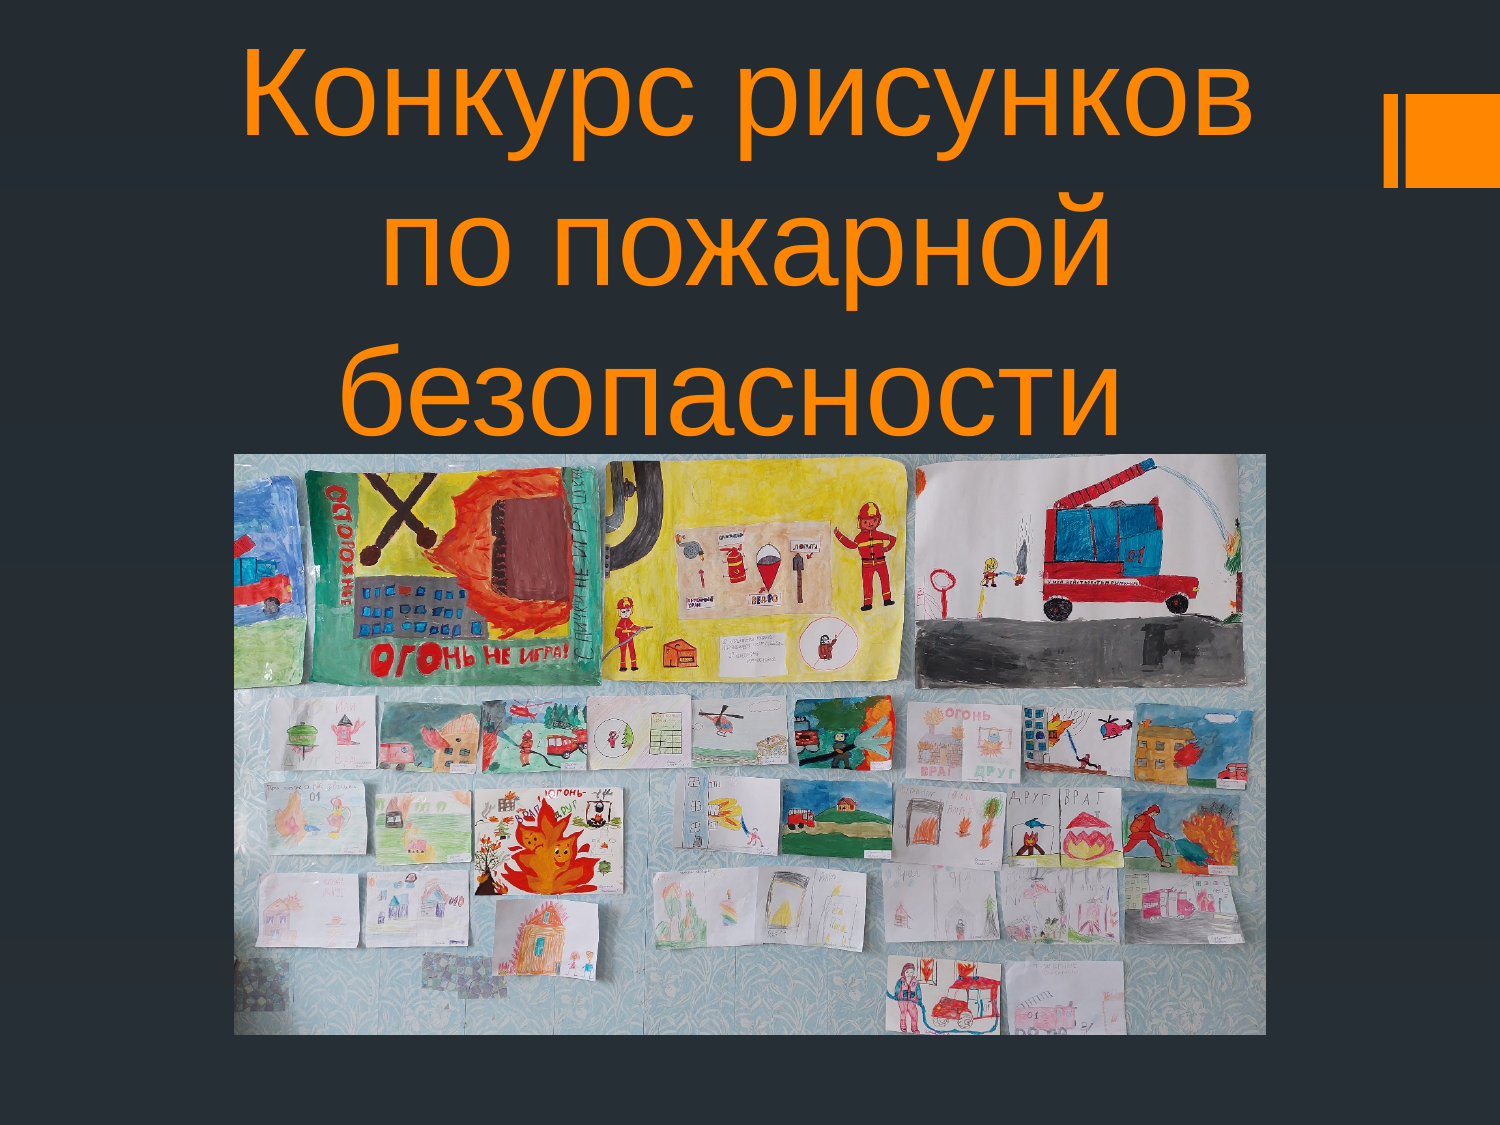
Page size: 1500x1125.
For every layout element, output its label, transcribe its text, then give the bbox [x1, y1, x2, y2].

title Конкурс рисунков по пожарной безопасности [147, 278, 1348, 469]
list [234, 453, 1266, 1036]
